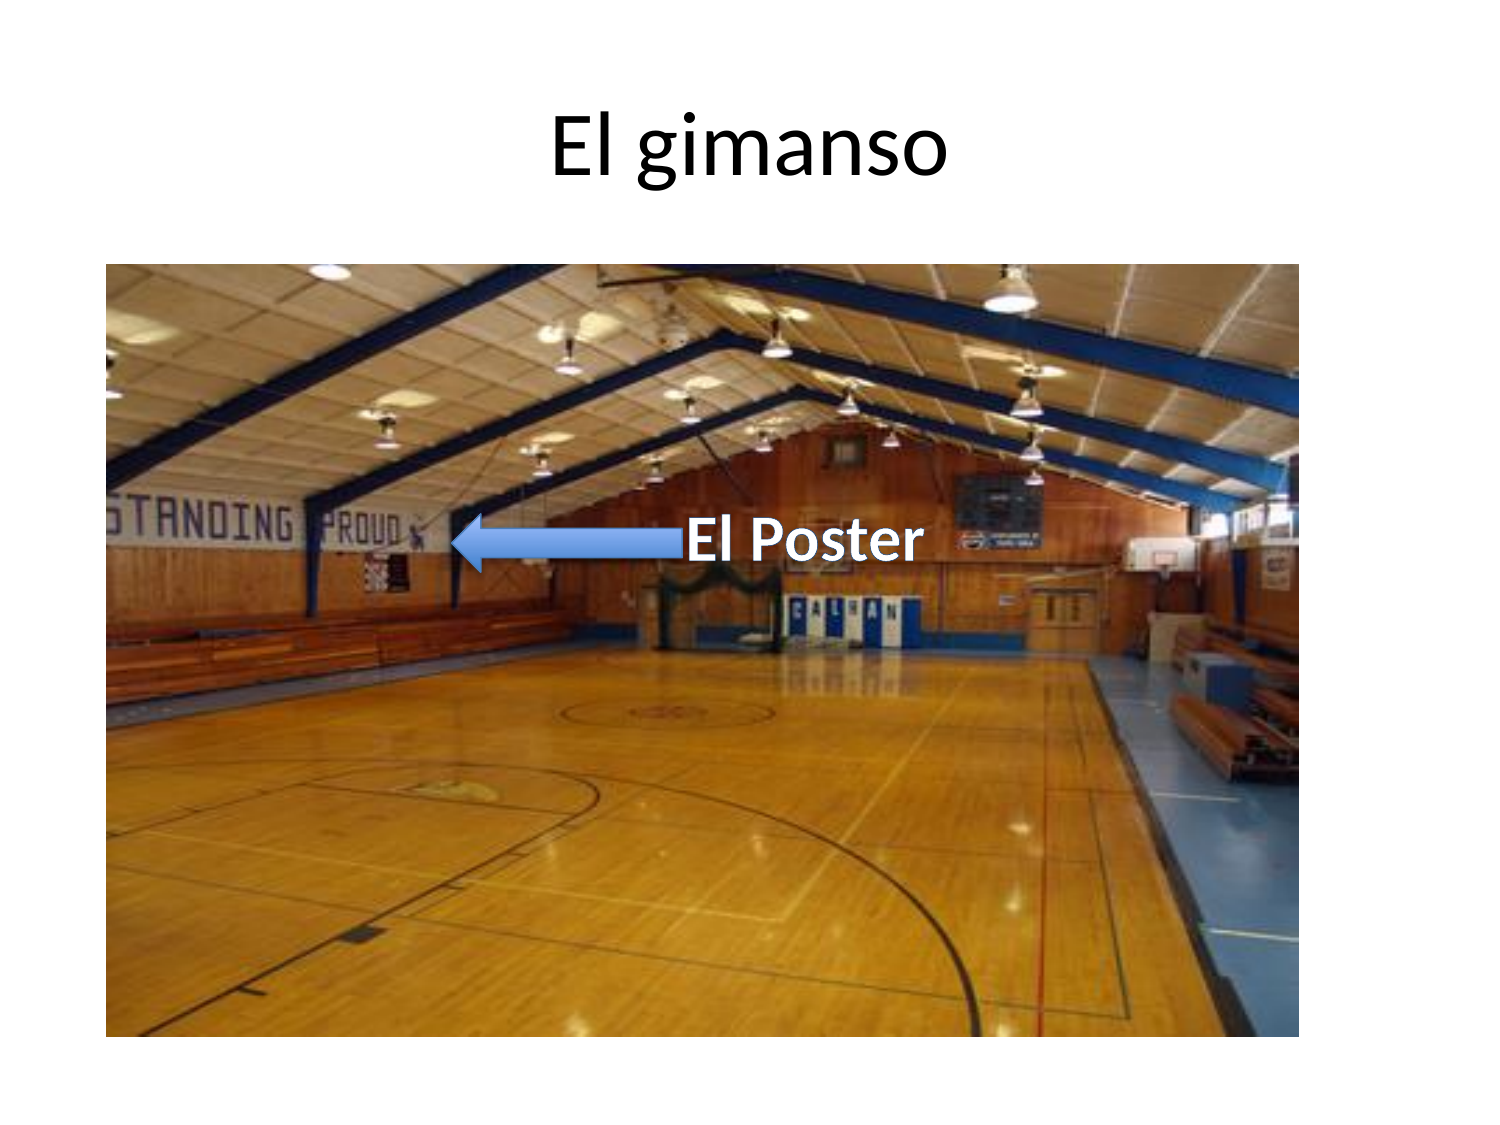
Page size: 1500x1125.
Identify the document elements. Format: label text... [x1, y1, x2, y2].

picture [106, 264, 1299, 1037]
title El gimanso [75, 45, 1425, 233]
